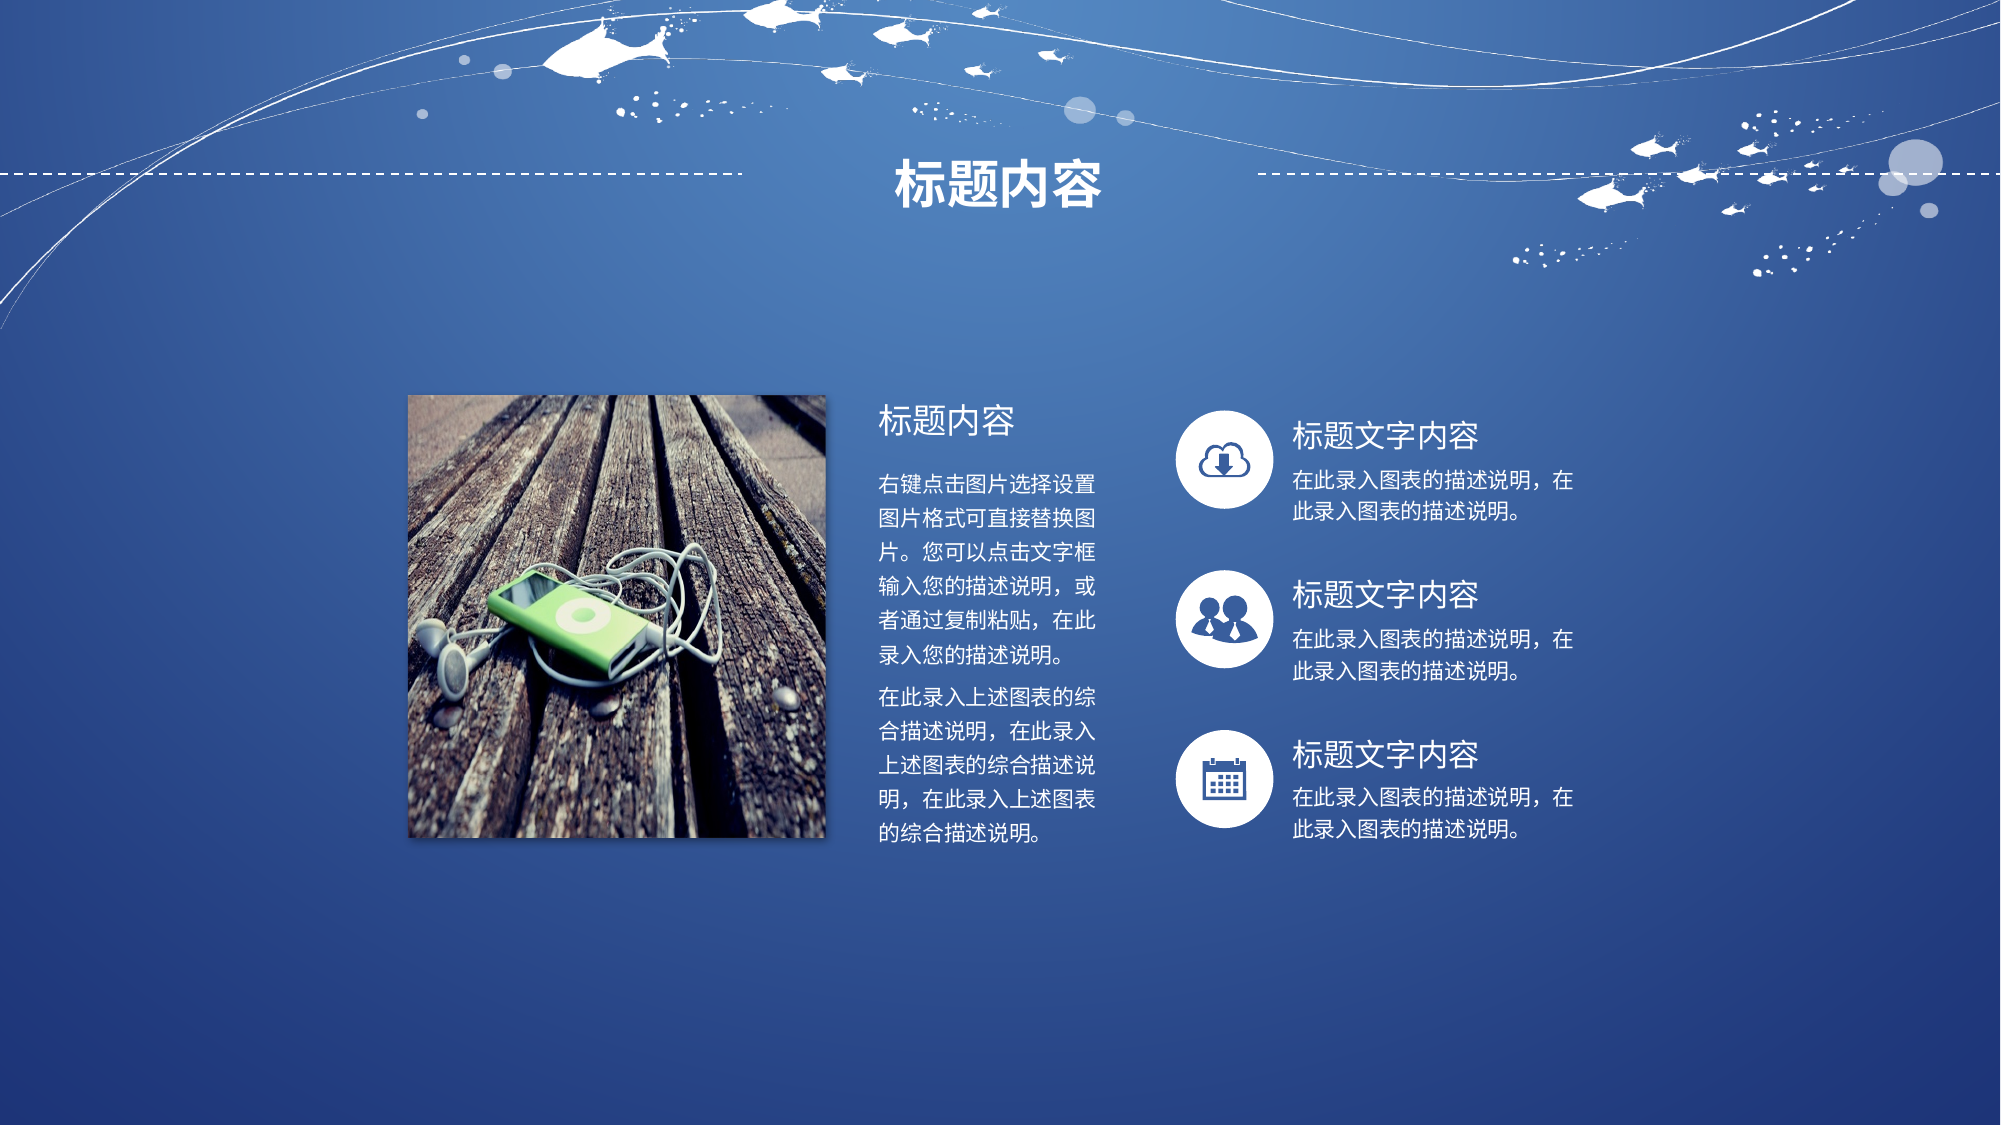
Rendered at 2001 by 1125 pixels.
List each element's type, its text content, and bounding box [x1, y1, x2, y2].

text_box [1175, 730, 1274, 829]
text_box 标题内容 [867, 393, 1027, 446]
text_box 在此录入图表的描述说明，在此录入图表的描述说明。 [1281, 455, 1591, 530]
text_box [407, 395, 826, 838]
text_box 标题文字内容 [1281, 410, 1573, 455]
picture [0, 0, 2001, 1125]
text_box 在此录入图表的描述说明，在此录入图表的描述说明。 [1281, 615, 1591, 690]
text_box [1175, 570, 1274, 669]
text_box 在此录入图表的描述说明，在此录入图表的描述说明。 [1281, 772, 1591, 847]
text_box 标题文字内容 [1281, 569, 1573, 615]
text_box 右键点击图片选择设置图片格式可直接替换图片。您可以点击文字框输入您的描述说明，或者通过复制粘贴，在此录入您的描述说明。 在此录入上述图表的综合描述说明，在此录入上述图表的综合描述说明，在此录入上述图表的综合描述说明。 [867, 457, 1123, 852]
text_box 标题文字内容 [1281, 729, 1573, 772]
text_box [1175, 410, 1274, 509]
